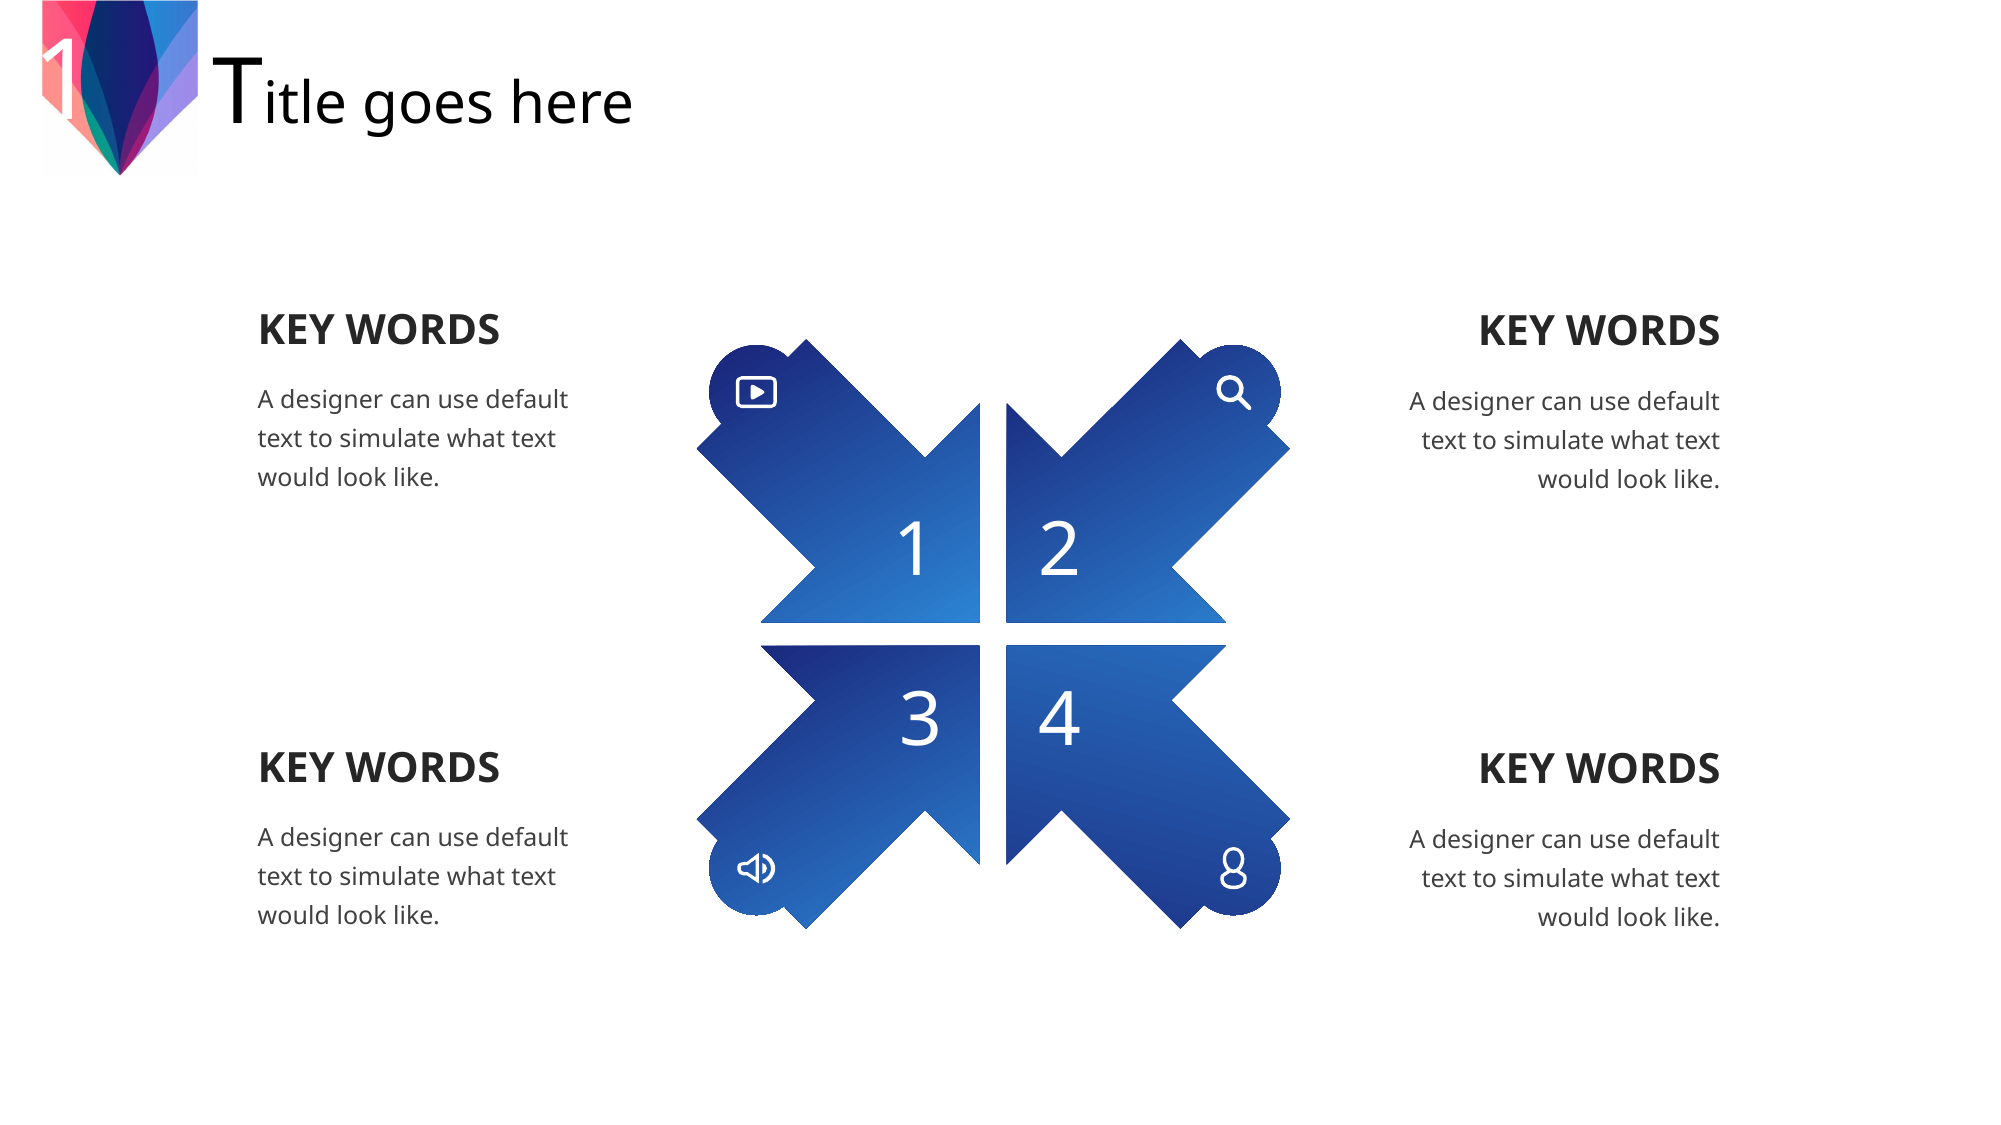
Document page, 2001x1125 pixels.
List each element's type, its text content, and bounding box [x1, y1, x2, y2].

text_box 4 [1024, 663, 1097, 769]
text_box [1220, 847, 1247, 890]
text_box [737, 852, 776, 884]
text_box 3 [884, 663, 958, 769]
text_box 2 [1024, 492, 1097, 598]
text_box A designer can use default text to simulate what text would look like. [243, 805, 612, 938]
text_box KEY WORDS [243, 295, 612, 361]
text_box KEY WORDS [1366, 296, 1736, 362]
text_box [1216, 375, 1252, 410]
text_box [1005, 644, 1291, 930]
text_box 1 [878, 492, 952, 598]
text_box A designer can use default text to simulate what text would look like. [1366, 369, 1736, 501]
text_box KEY WORDS [243, 733, 612, 799]
text_box [695, 644, 981, 930]
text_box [735, 376, 777, 409]
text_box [17, 0, 666, 177]
text_box A designer can use default text to simulate what text would look like. [1366, 806, 1736, 939]
text_box KEY WORDS [1366, 734, 1736, 800]
text_box [695, 338, 981, 624]
text_box [1005, 338, 1291, 624]
text_box A designer can use default text to simulate what text would look like. [243, 367, 612, 500]
